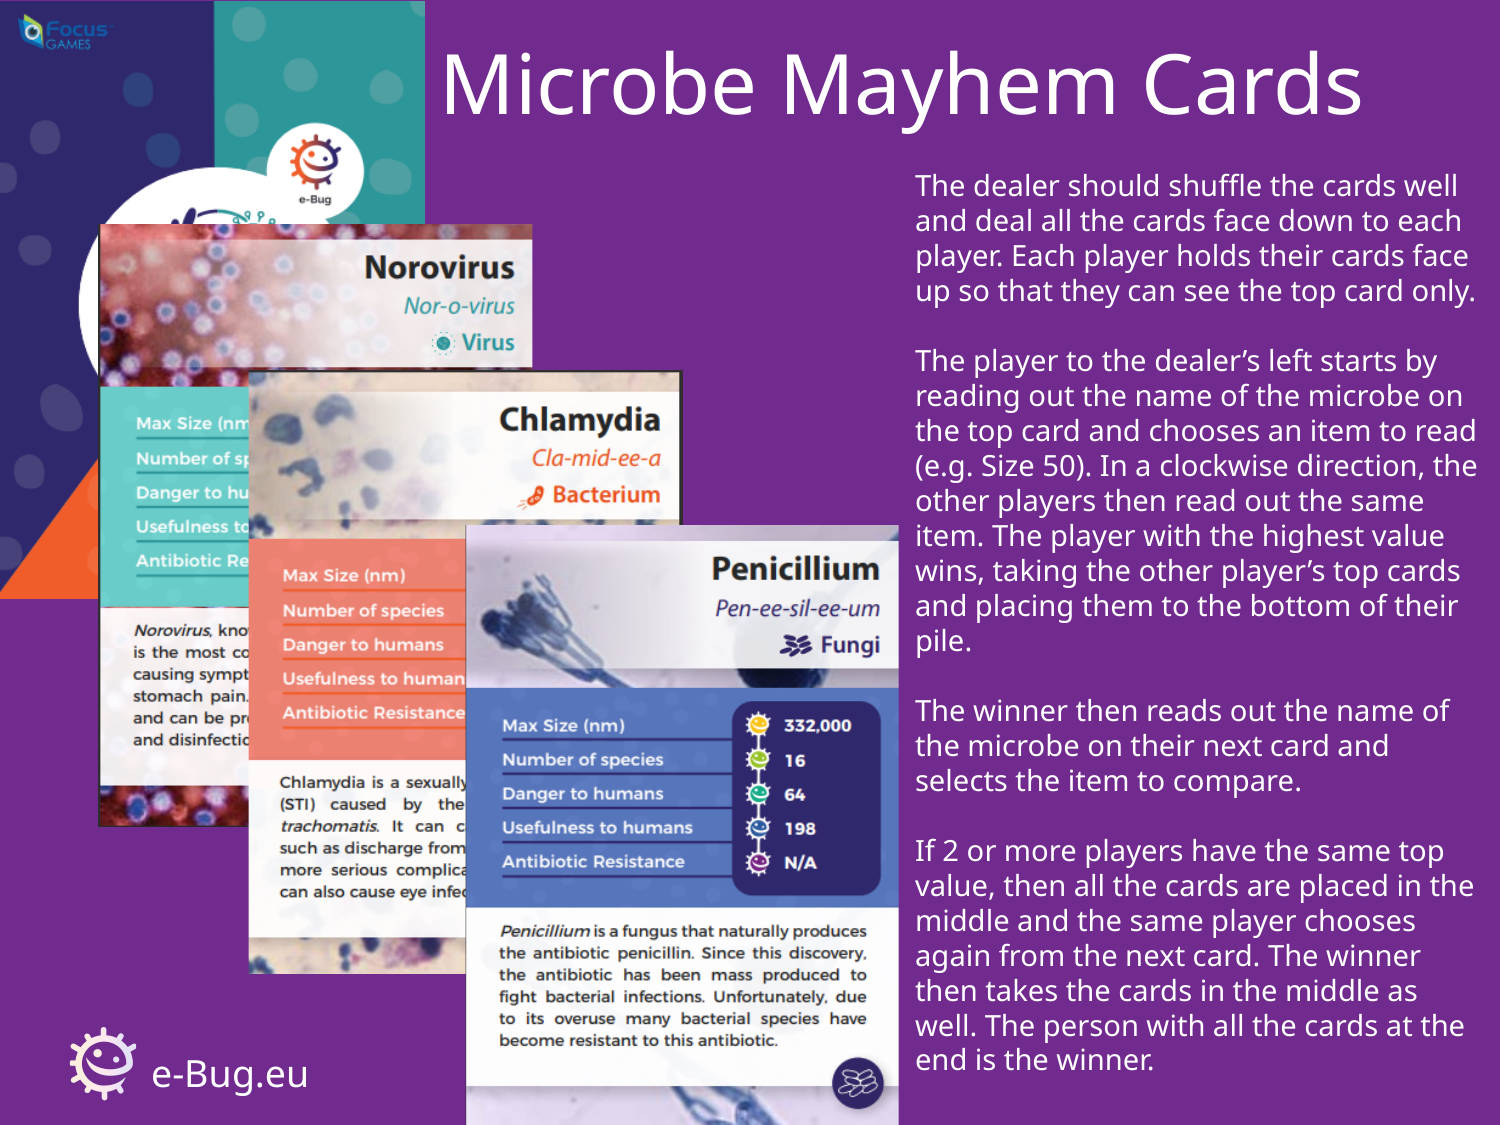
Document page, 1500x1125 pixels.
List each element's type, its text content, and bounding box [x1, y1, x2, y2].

title Microbe Mayhem Cards [424, 0, 1397, 141]
text_box The dealer should shuffle the cards well and deal all the cards face down to each player. Each player holds their cards face up so that they can see the top card only. The player to the dealer’s left starts by reading out the name of the microbe on the top card and chooses an item to read (e.g. Size 50). In a clockwise direction, the other players then read out the same item. The player with the highest value wins, taking the other player’s top cards and placing them to the bottom of their pile. The winner then reads out the name of the microbe on their next card and selects the item to compare. If 2 or more players have the same top value, then all the cards are placed in the middle and the same player chooses again from the next card. The winner then takes the cards in the middle as well. The person with all the cards at the end is the winner. [900, 160, 1496, 1085]
footer e-Bug.eu [136, 1042, 465, 1103]
picture [0, 1, 899, 1125]
